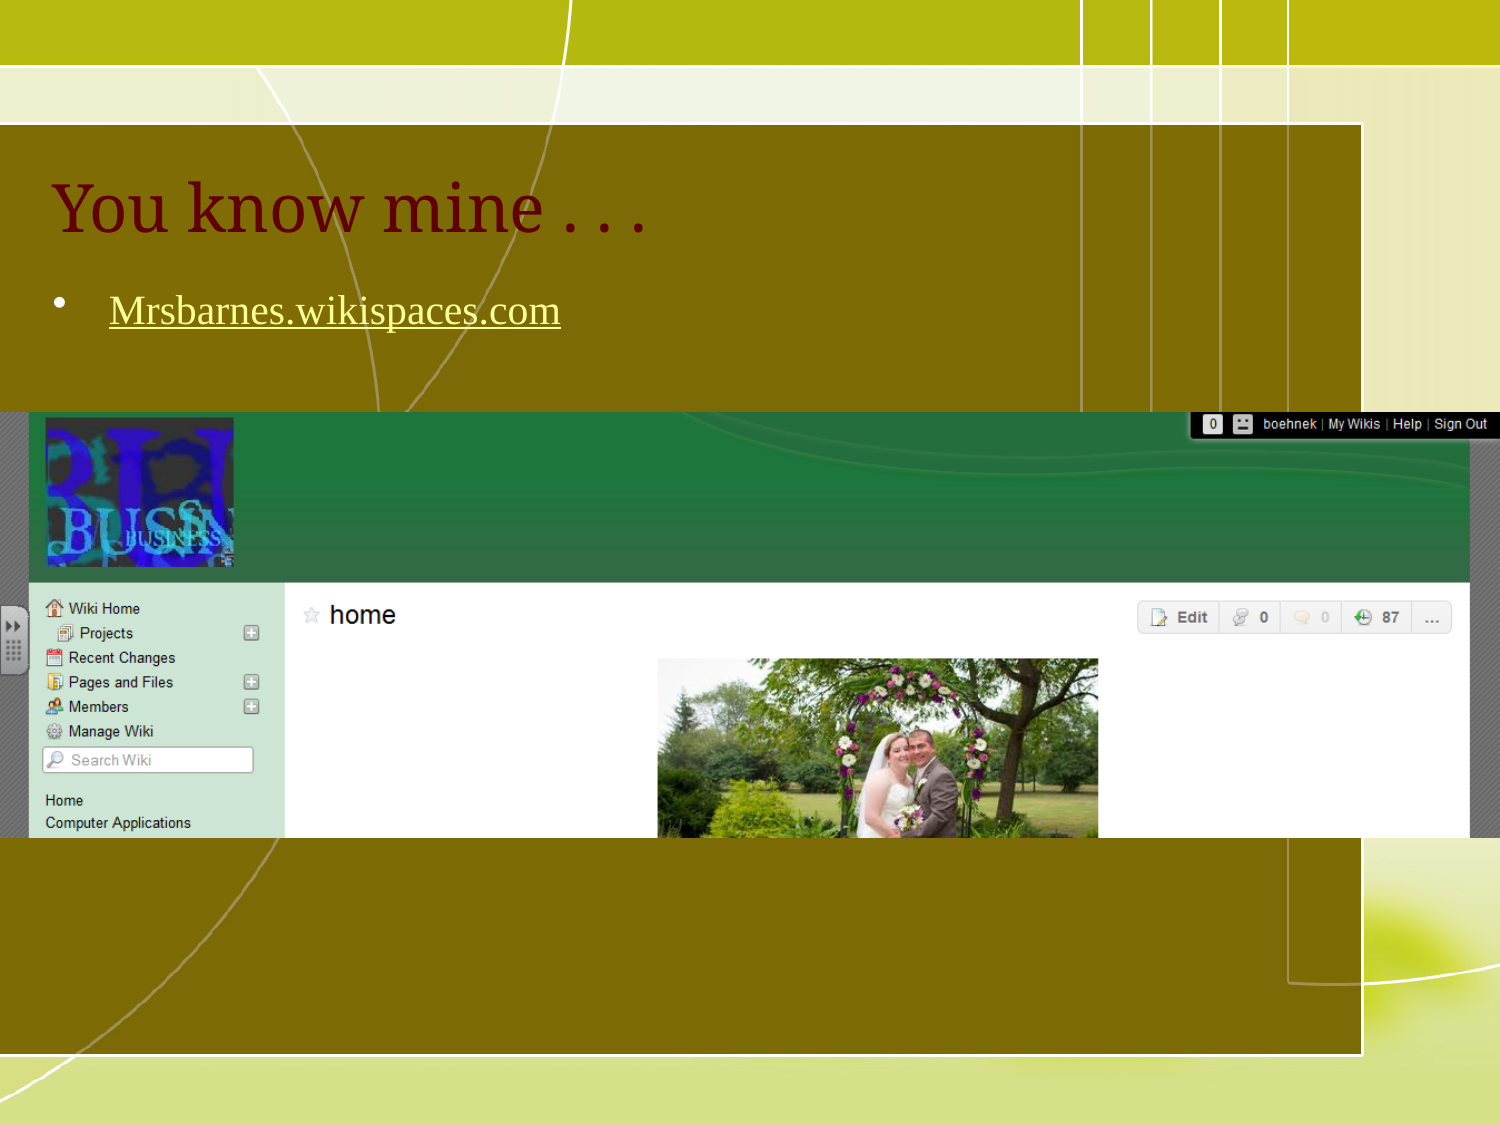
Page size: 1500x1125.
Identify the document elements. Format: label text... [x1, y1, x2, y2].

title You know mine . . . [37, 137, 1288, 274]
picture [0, 0, 1500, 1125]
list Mrsbarnes.wikispaces.com [37, 274, 1288, 410]
list Mrsbarnes.wikispaces.com [37, 847, 1288, 951]
